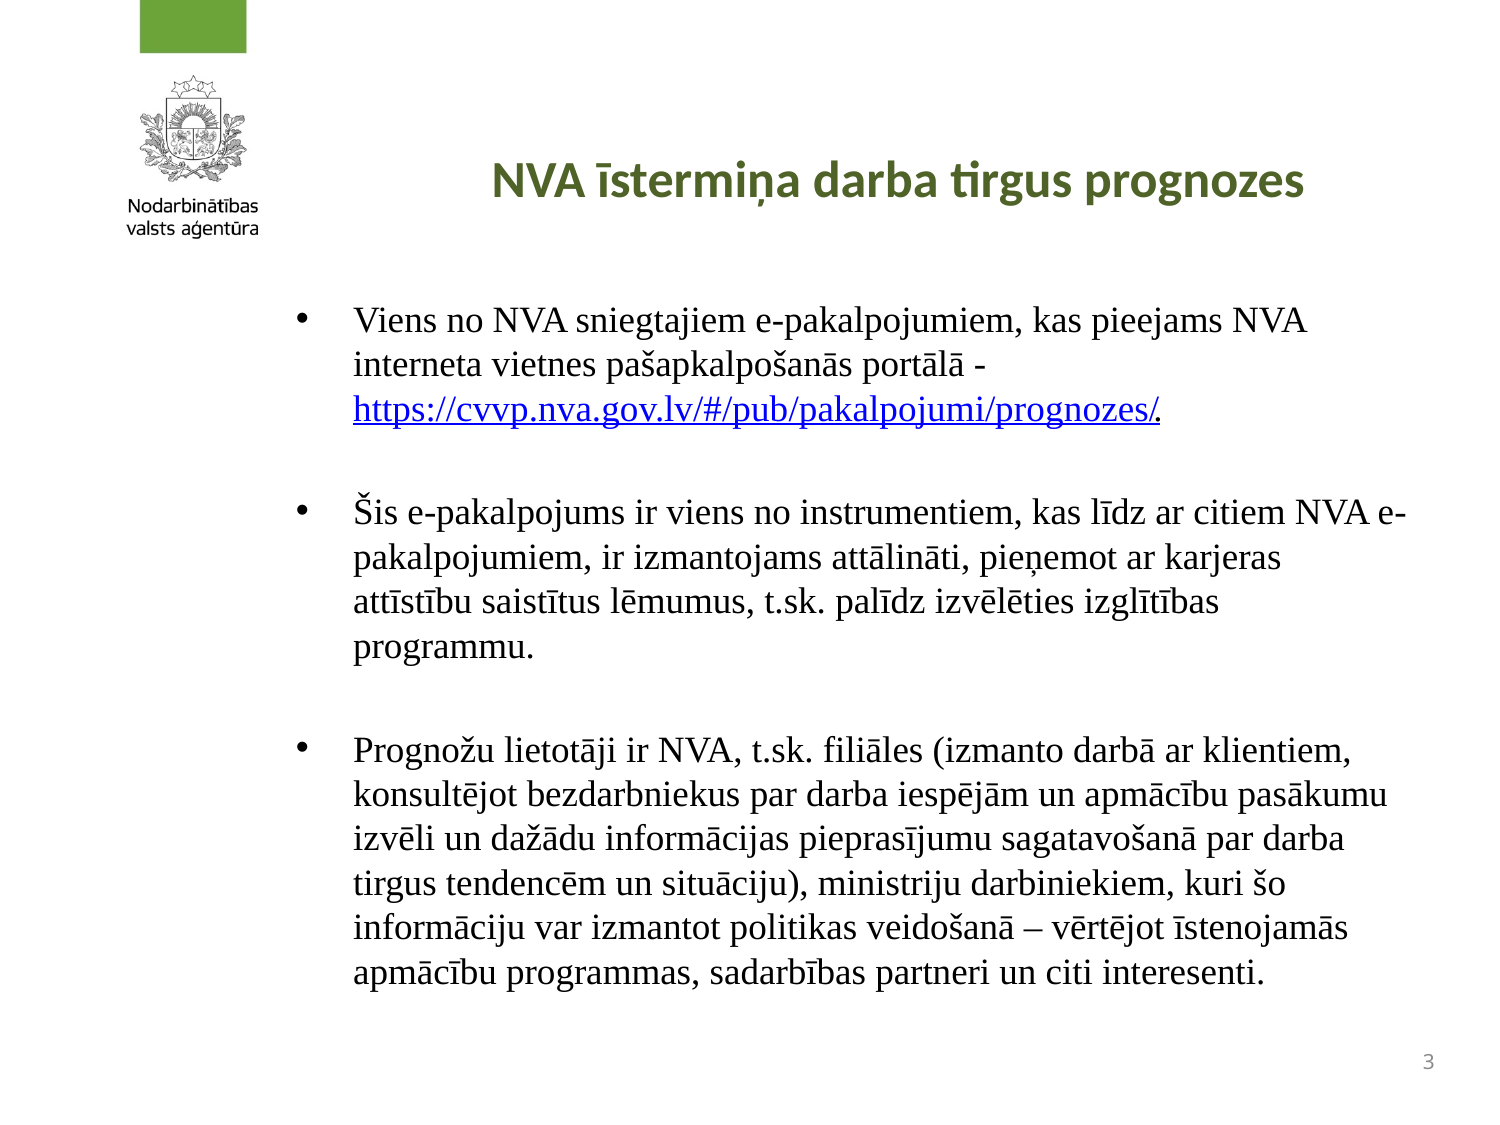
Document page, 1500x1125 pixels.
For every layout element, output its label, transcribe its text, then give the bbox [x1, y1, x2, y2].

list Viens no NVA sniegtajiem e-pakalpojumiem, kas pieejams NVA interneta vietnes pašapkalpošanās portālā - https://cvvp.nva.gov.lv/#/pub/pakalpojumi/prognozes/. Šis e-pakalpojums ir viens no instrumentiem, kas līdz ar citiem NVA e-pakalpojumiem, ir izmantojams attālināti, pieņemot ar karjeras attīstību saistītus lēmumus, t.sk. palīdz izvēlēties izglītības programmu. Prognožu lietotāji ir NVA, t.sk. filiāles (izmanto darbā ar klientiem, konsultējot bezdarbniekus par darba iespējām un apmācību pasākumu izvēli un dažādu informācijas pieprasījumu sagatavošanā par darba tirgus tendencēm un situāciju), ministriju darbiniekiem, kuri šo informāciju var izmantot politikas veidošanā – vērtējot īstenojamās apmācību programmas, sadarbības partneri un citi interesenti. [280, 287, 1425, 1005]
title NVA īstermiņa darba tirgus prognozes [398, 137, 1399, 287]
picture [48, 0, 338, 321]
slide_number 3 [1400, 1037, 1450, 1088]
